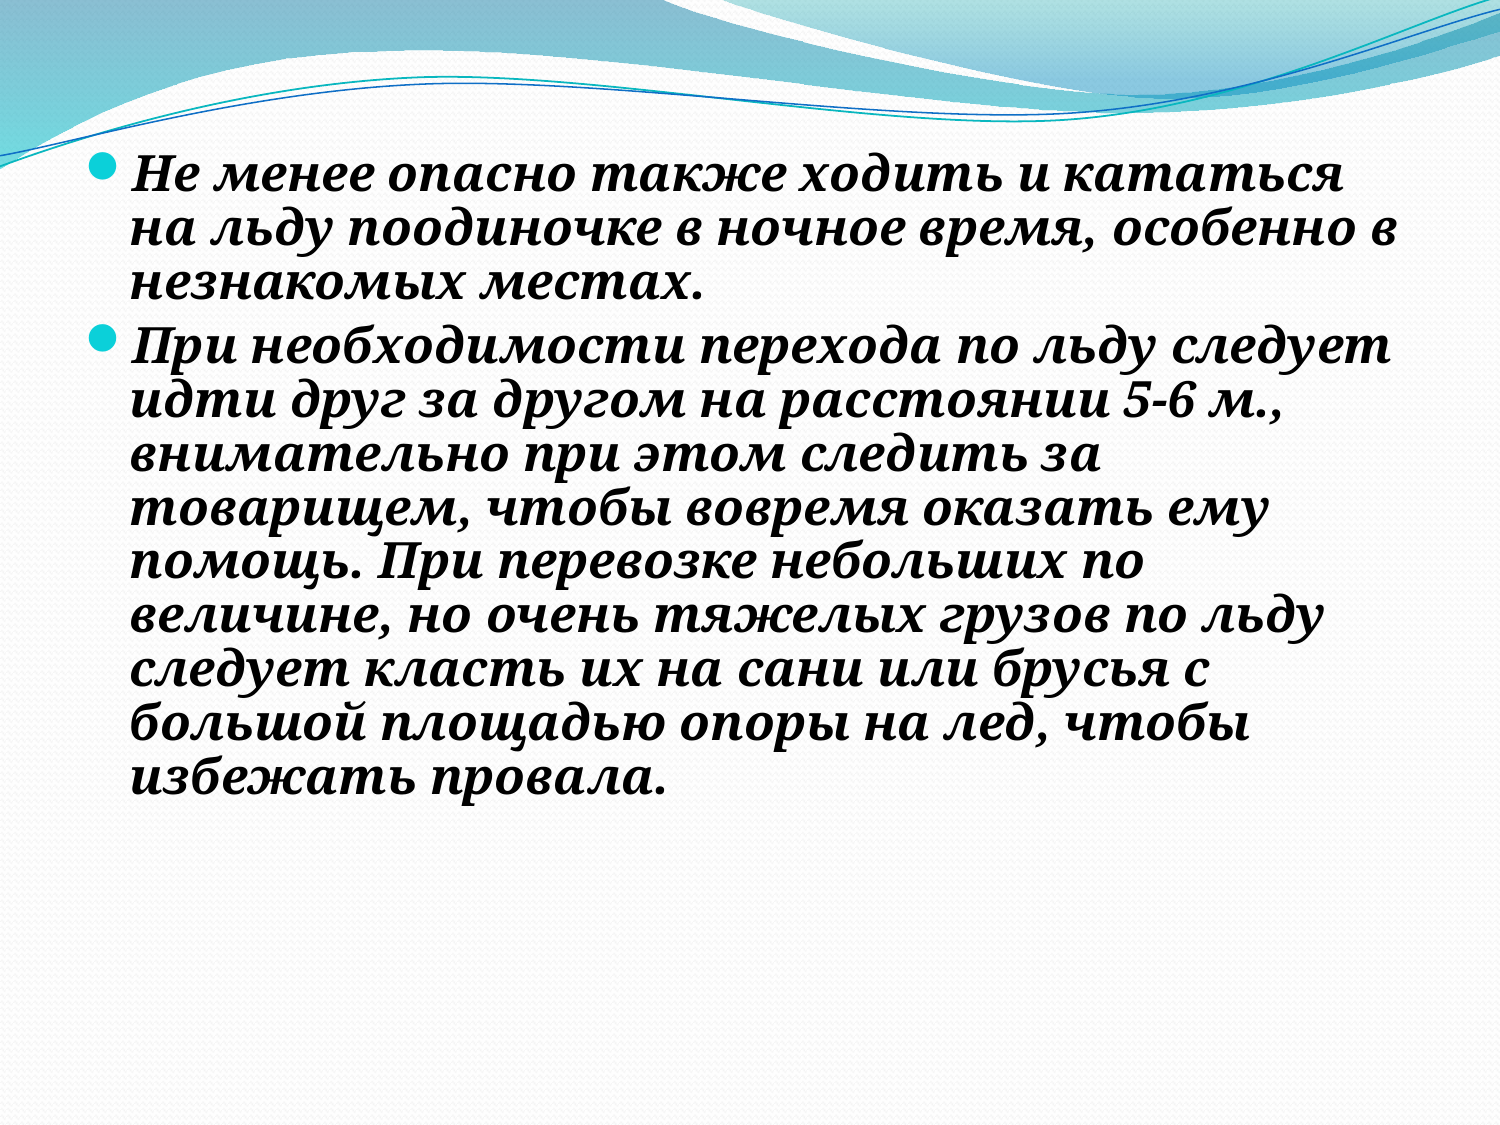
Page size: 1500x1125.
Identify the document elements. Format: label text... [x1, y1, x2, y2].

list Не менее опасно также ходить и кататься на льду поодиночке в ночное время, особенно в незнакомых местах. При необходимости перехода по льду следует идти друг за другом на расстоянии 5-6 м., внимательно при этом следить за товарищем, чтобы вовремя оказать ему помощь. При перевозке небольших по величине, но очень тяжелых грузов по льду следует класть их на сани или брусья с большой площадью опоры на лед, чтобы избежать провала. [70, 140, 1421, 861]
